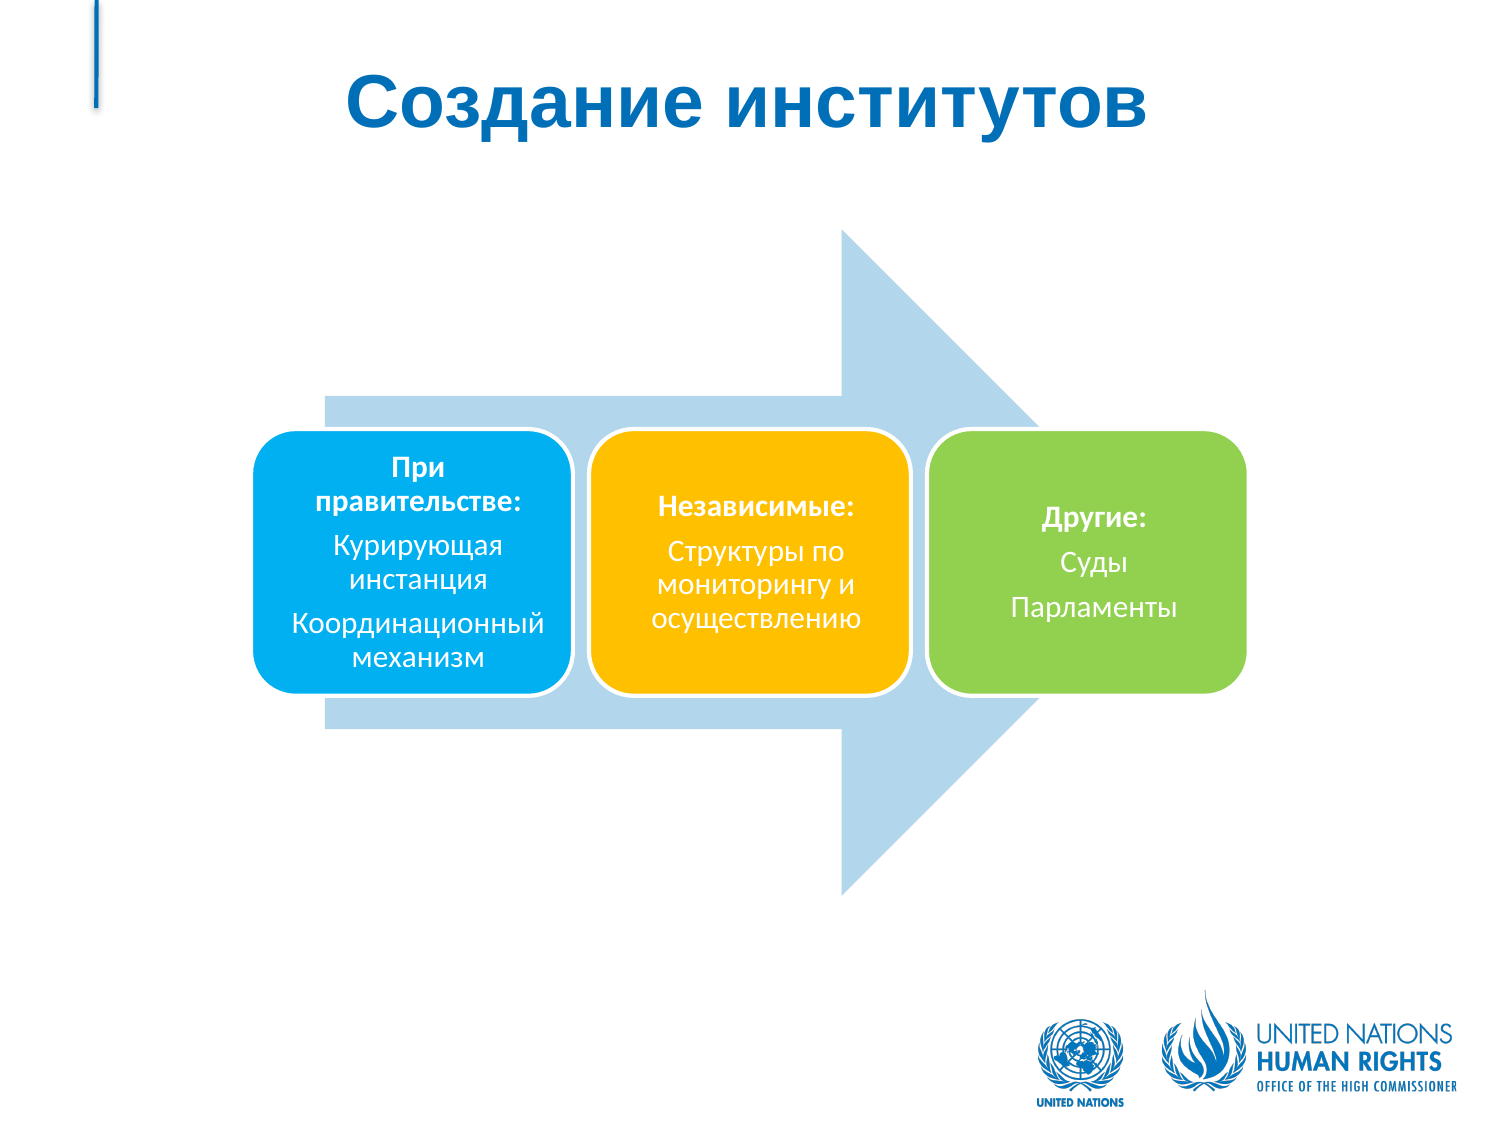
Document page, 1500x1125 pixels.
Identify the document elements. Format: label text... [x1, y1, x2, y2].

picture [1037, 990, 1457, 1107]
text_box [249, 228, 1251, 897]
title Создание институтов [58, 45, 1437, 224]
